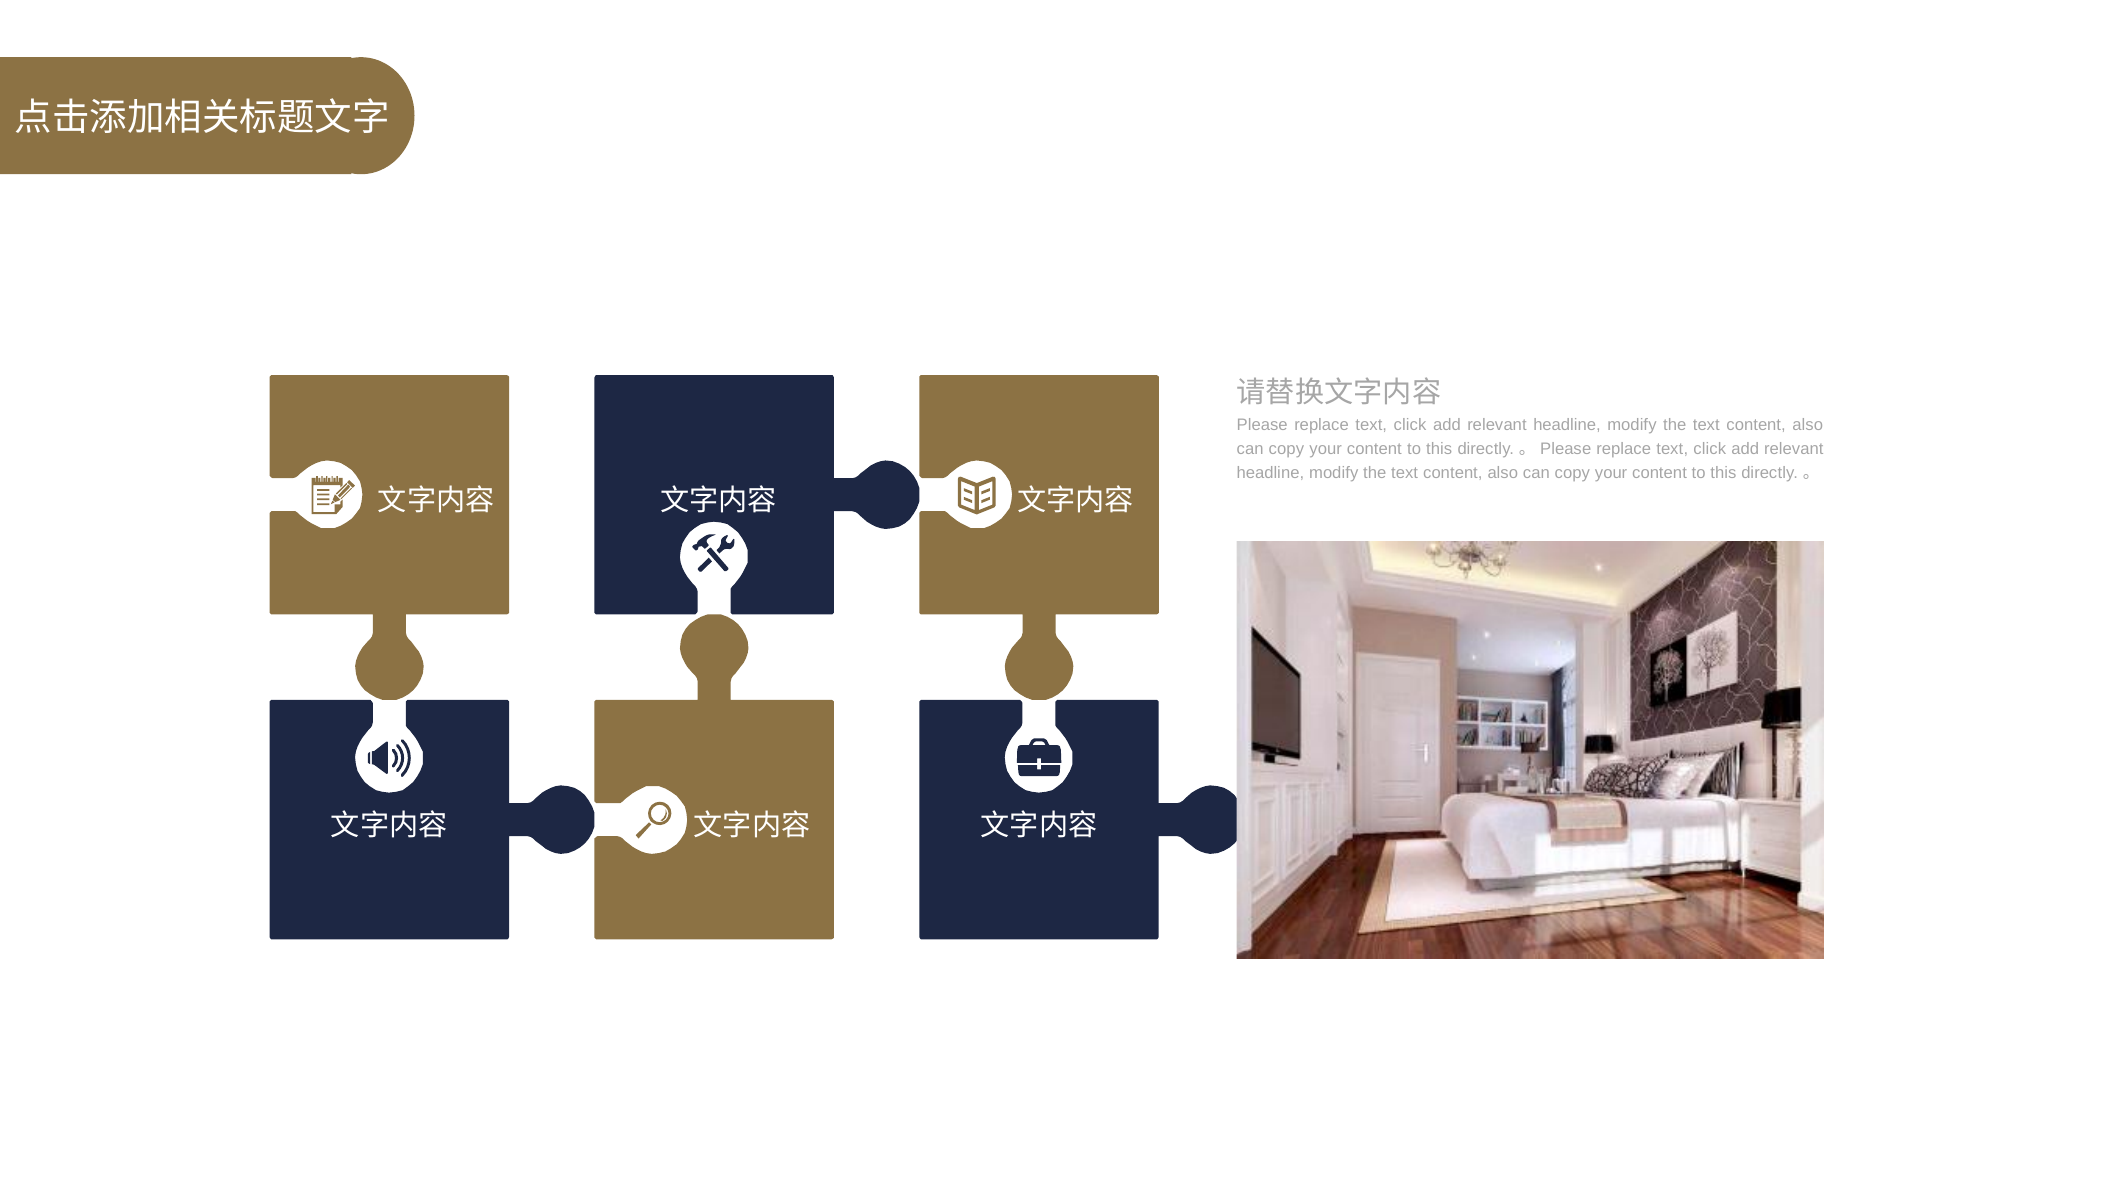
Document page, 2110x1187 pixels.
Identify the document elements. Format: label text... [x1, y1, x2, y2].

text_box [1236, 540, 1825, 959]
text_box 文字内容 [363, 473, 510, 516]
text_box [594, 375, 920, 615]
text_box [1017, 765, 1061, 777]
text_box [1016, 738, 1062, 763]
text_box [269, 699, 595, 940]
text_box [957, 476, 996, 515]
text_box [635, 800, 673, 839]
text_box 文字内容 [631, 474, 806, 517]
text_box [367, 738, 411, 777]
text_box [594, 614, 834, 940]
text_box 文字内容 [966, 799, 1112, 842]
text_box Please replace text, click add relevant headline, modify the text content, also can copy your content to this directly.。Please replace text, click add relevant headline, modify the text content, also can copy your content to this directly.。 [1236, 409, 1824, 482]
text_box 文字内容 [316, 799, 463, 842]
text_box [919, 375, 1159, 700]
text_box 点击添加相关标题文字 [0, 85, 415, 146]
text_box [919, 699, 1236, 940]
text_box 文字内容 [1003, 474, 1149, 517]
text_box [311, 476, 355, 515]
text_box 请替换文字内容 [1236, 366, 1499, 409]
text_box [692, 534, 735, 572]
text_box [269, 375, 510, 700]
text_box 文字内容 [679, 799, 825, 842]
